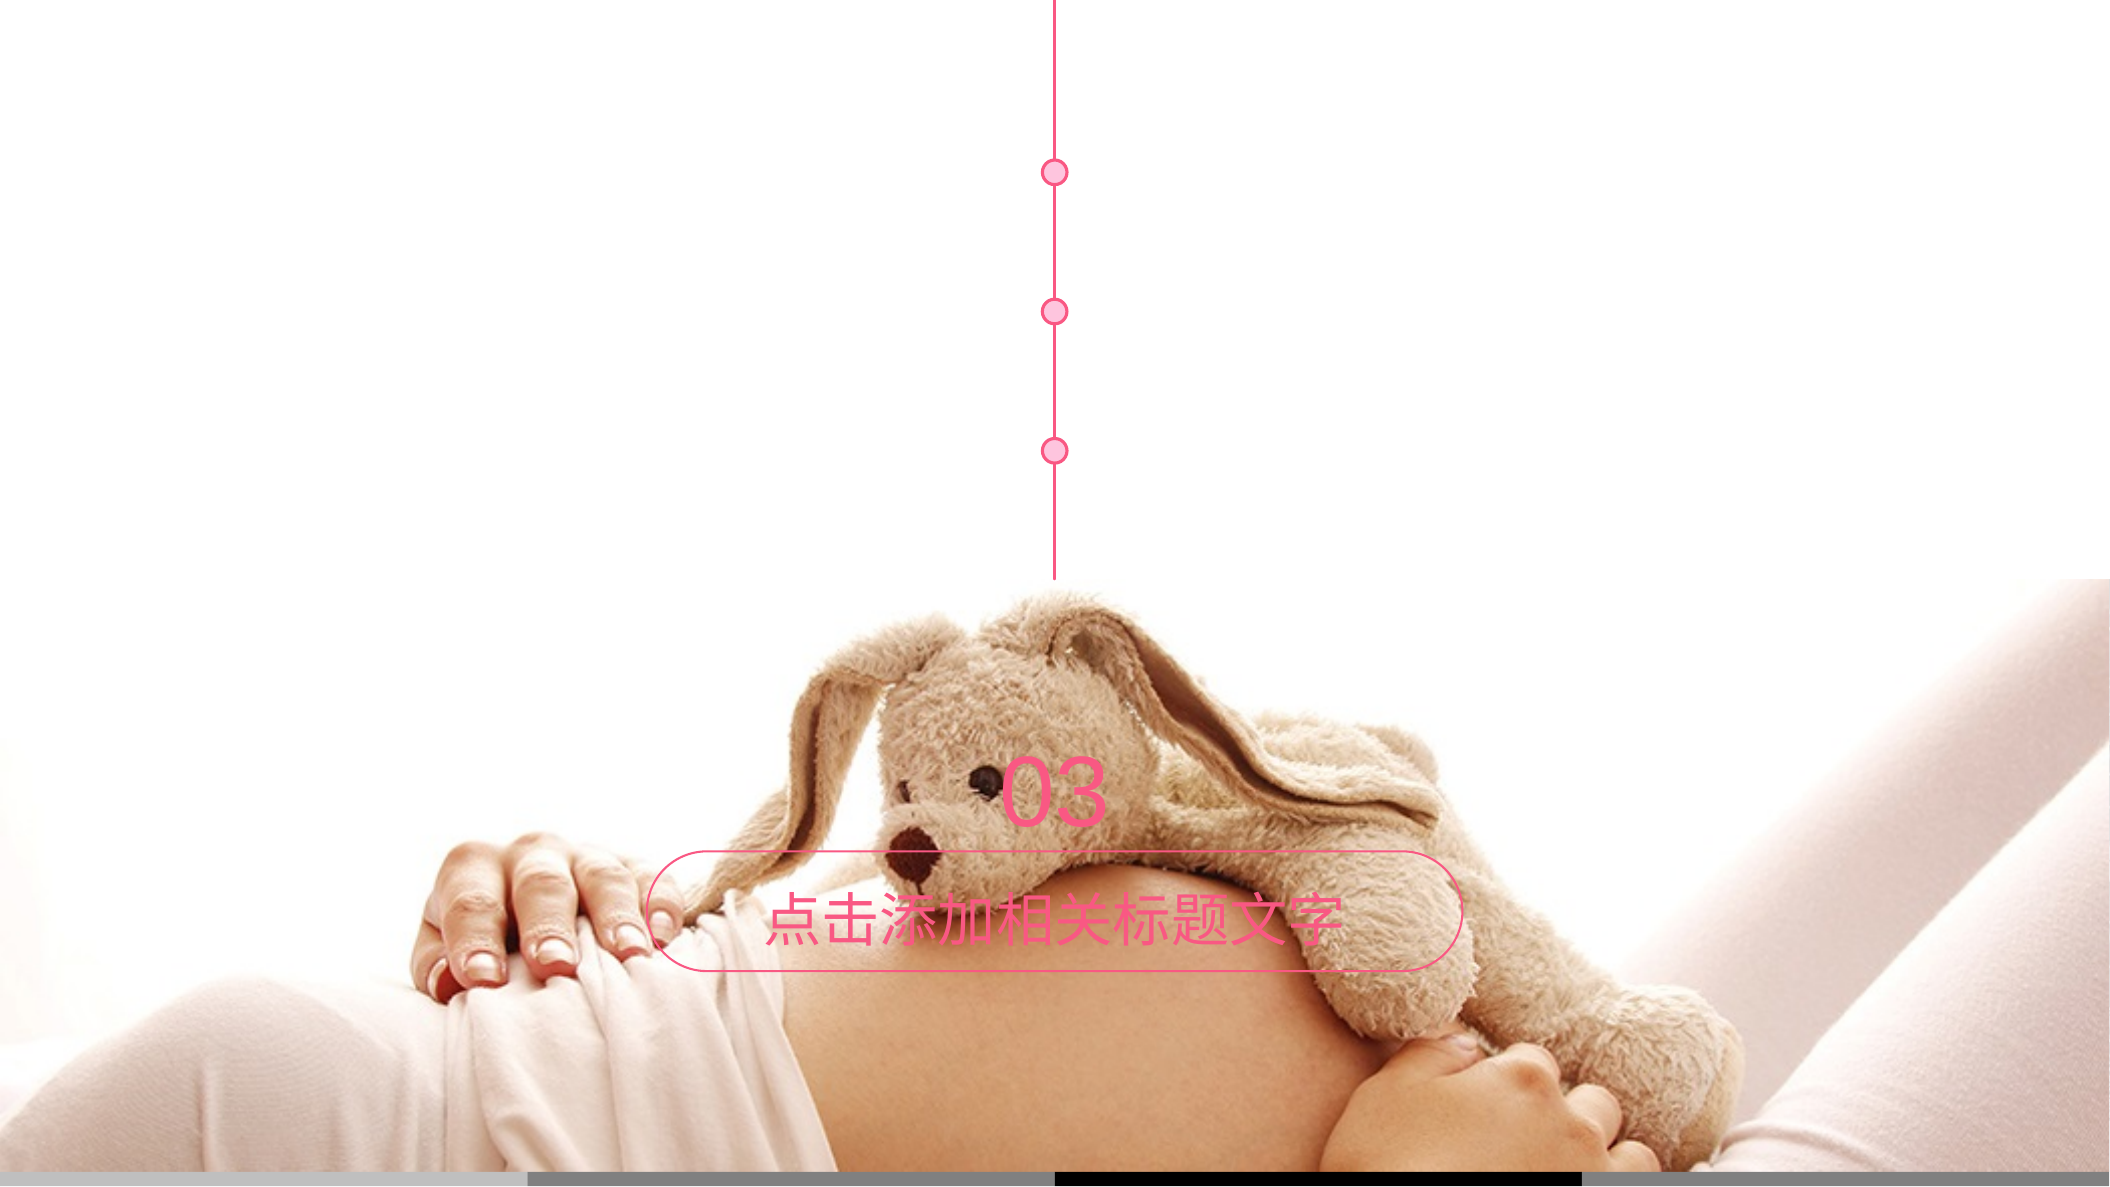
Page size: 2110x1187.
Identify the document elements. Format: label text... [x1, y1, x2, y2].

text_box [1581, 1171, 2110, 1187]
text_box [1054, 1171, 1581, 1187]
text_box [645, 850, 1464, 973]
text_box 03 [843, 702, 1266, 847]
text_box [0, 1171, 526, 1187]
text_box [0, 578, 2110, 1171]
text_box [1041, 437, 1069, 465]
text_box [526, 1171, 1054, 1187]
text_box [1041, 158, 1069, 186]
text_box [1041, 298, 1068, 325]
text_box 点击添加相关标题文字 [684, 869, 1425, 954]
